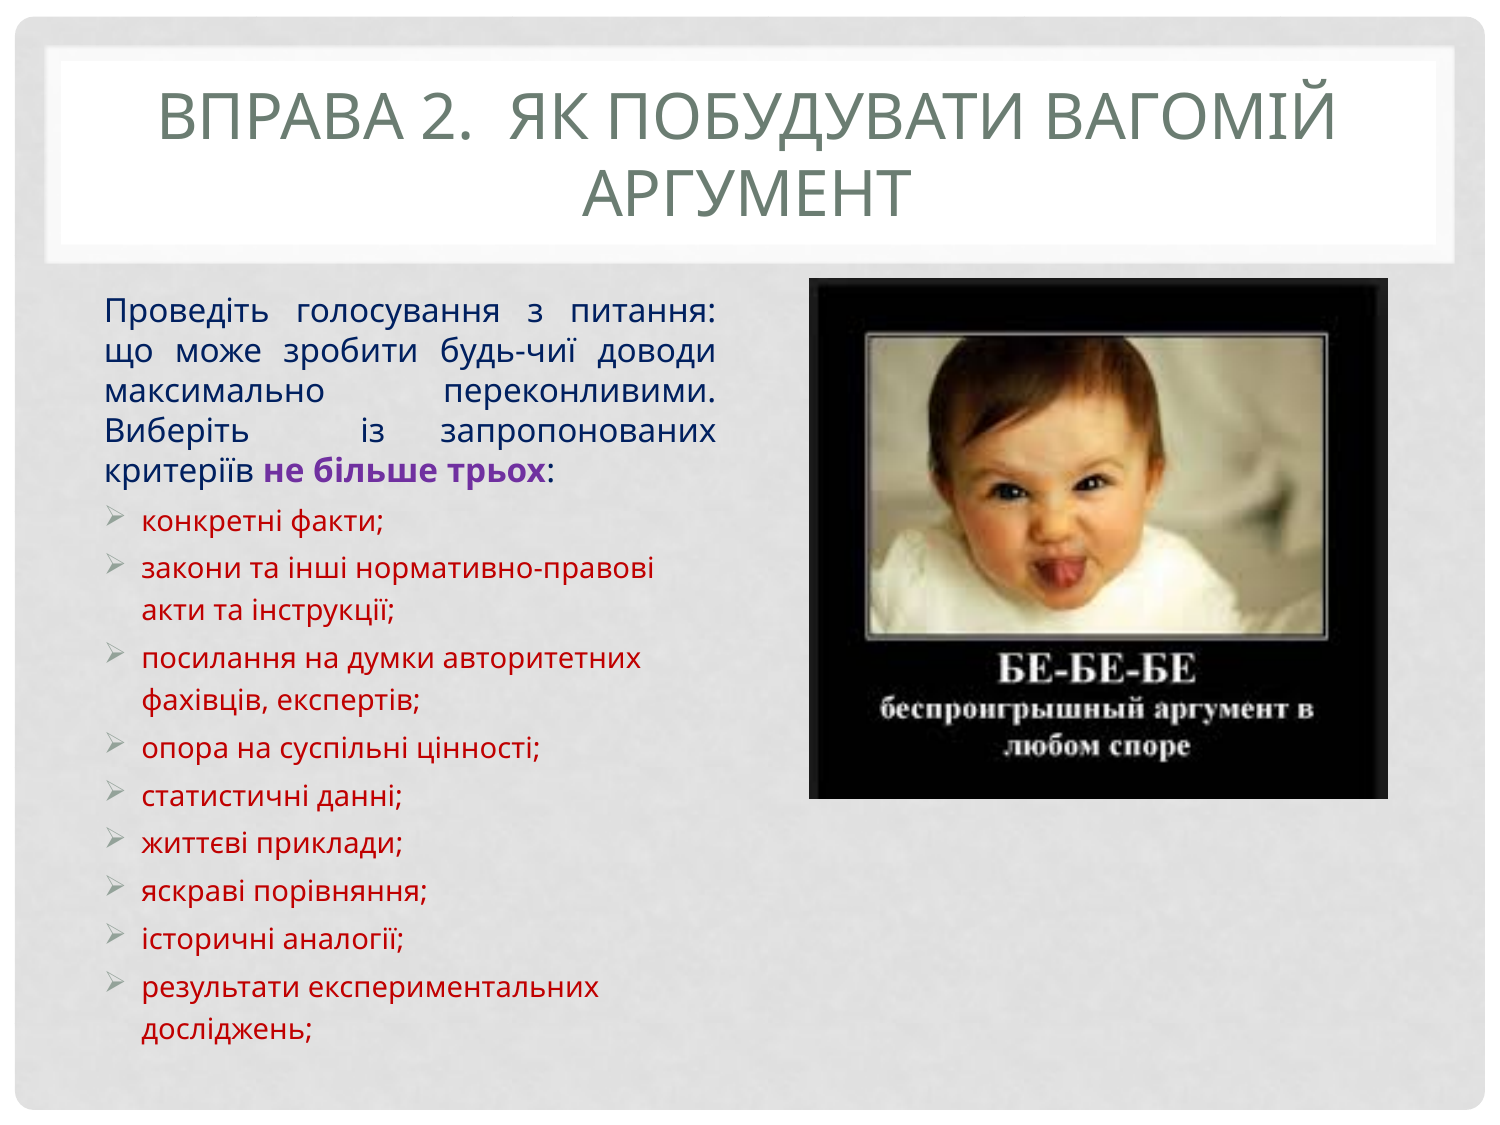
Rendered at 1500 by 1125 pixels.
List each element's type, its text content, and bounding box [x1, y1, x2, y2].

title ВПРАВА 2. ЯК ПОБУДУВАТИ ВАГОМІЙ АРГУМЕНТ [69, 66, 1425, 238]
list Проведіть голосування з питання: що може зробити будь-чиї доводи максимально переконливими. Виберіть із запропонованих критеріїв не більше трьох: конкретні факти; закони та інші нормативно-правові акти та інструкції; посилання на думки авторитетних фахівців, експертів; опора на суспільні цінності; статистичні данні; життєві приклади; яскраві порівняння; історичні аналогії; результати експериментальних досліджень; [69, 281, 733, 1005]
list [808, 278, 1389, 799]
